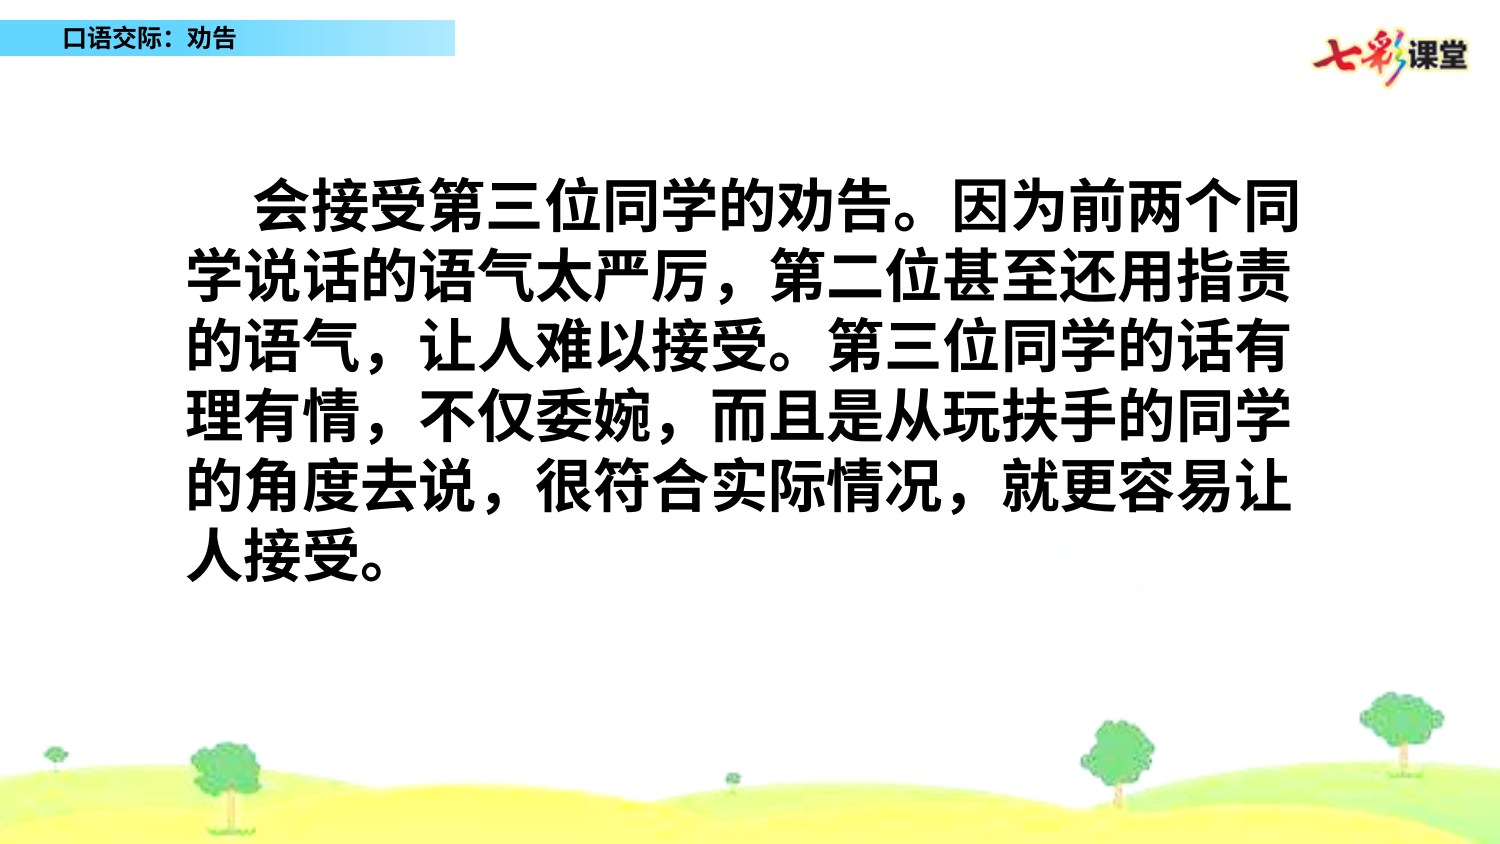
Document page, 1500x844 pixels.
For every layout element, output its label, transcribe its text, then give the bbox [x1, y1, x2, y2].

picture [1308, 14, 1477, 95]
text_box 会接受第三位同学的劝告。因为前两个同学说话的语气太严厉，第二位甚至还用指责的语气，让人难以接受。第三位同学的话有理有情，不仅委婉，而且是从玩扶手的同学的角度去说，很符合实际情况，就更容易让人接受。 [171, 162, 1329, 632]
